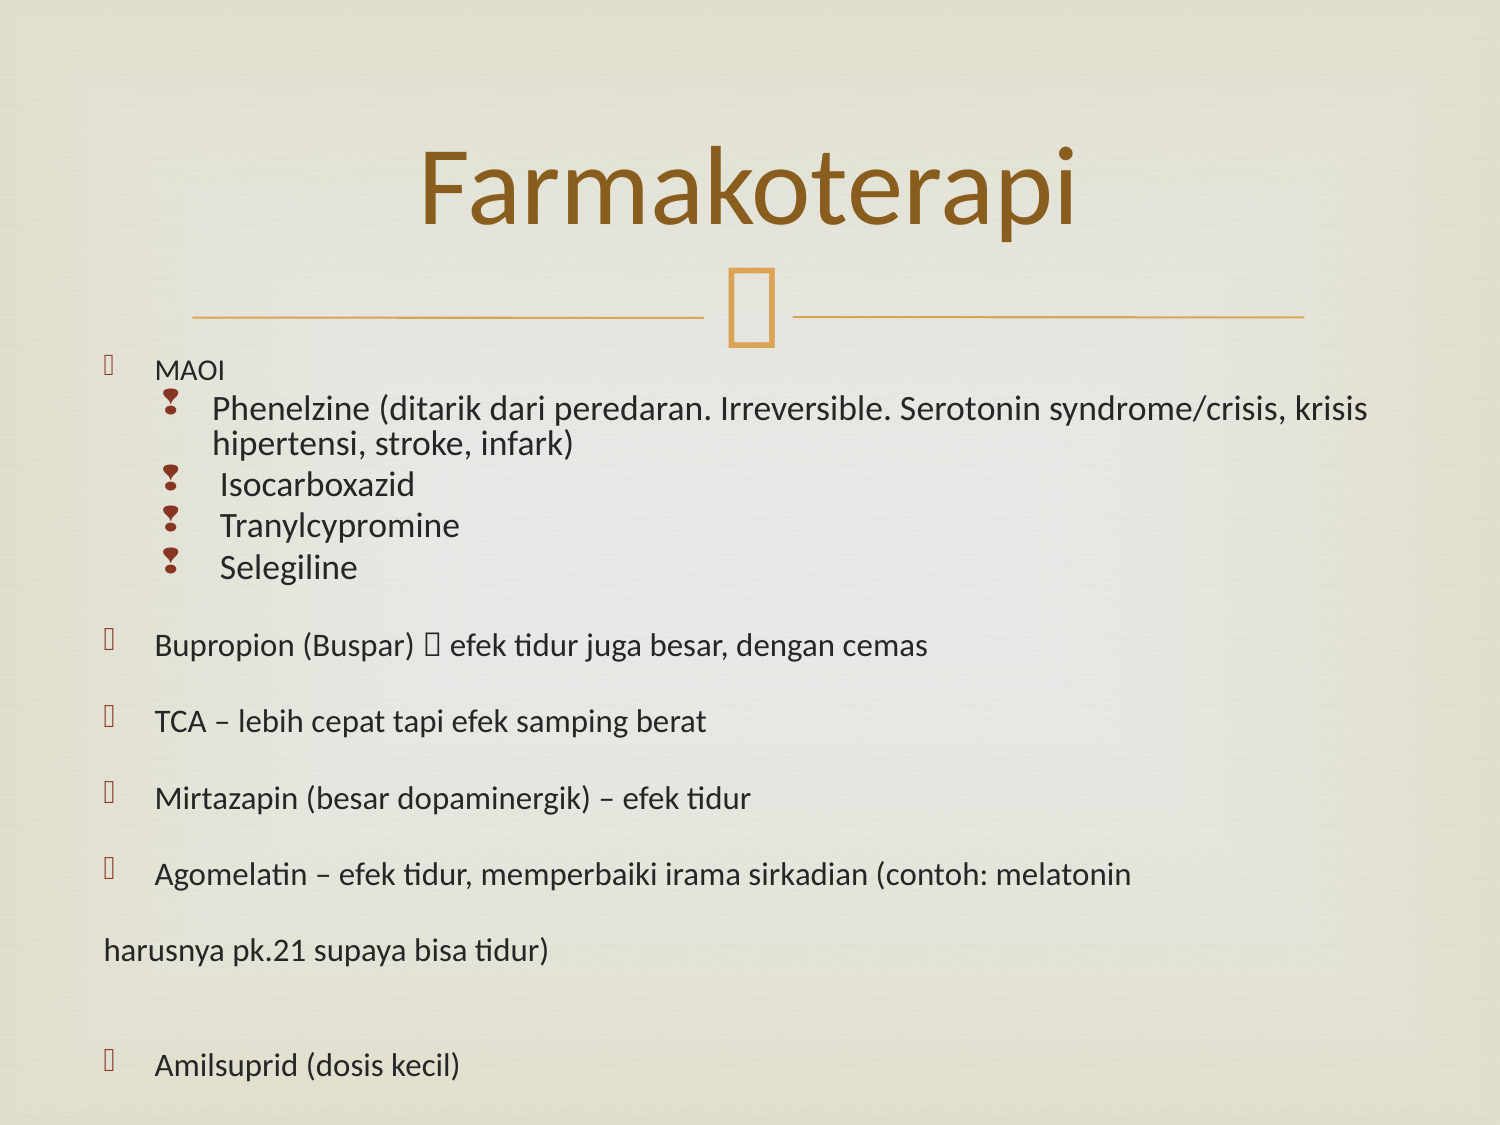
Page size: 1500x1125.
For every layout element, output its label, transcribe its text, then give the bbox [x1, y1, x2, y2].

list MAOI Phenelzine (ditarik dari peredaran. Irreversible. Serotonin syndrome/crisis, krisis hipertensi, stroke, infark) Isocarboxazid Tranylcypromine Selegiline Bupropion (Buspar)  efek tidur juga besar, dengan cemas TCA – lebih cepat tapi efek samping berat Mirtazapin (besar dopaminergik) – efek tidur Agomelatin – efek tidur, memperbaiki irama sirkadian (contoh: melatonin harusnya pk.21 supaya bisa tidur) Amilsuprid (dosis kecil) [88, 349, 1439, 1094]
title Farmakoterapi [112, 93, 1386, 267]
